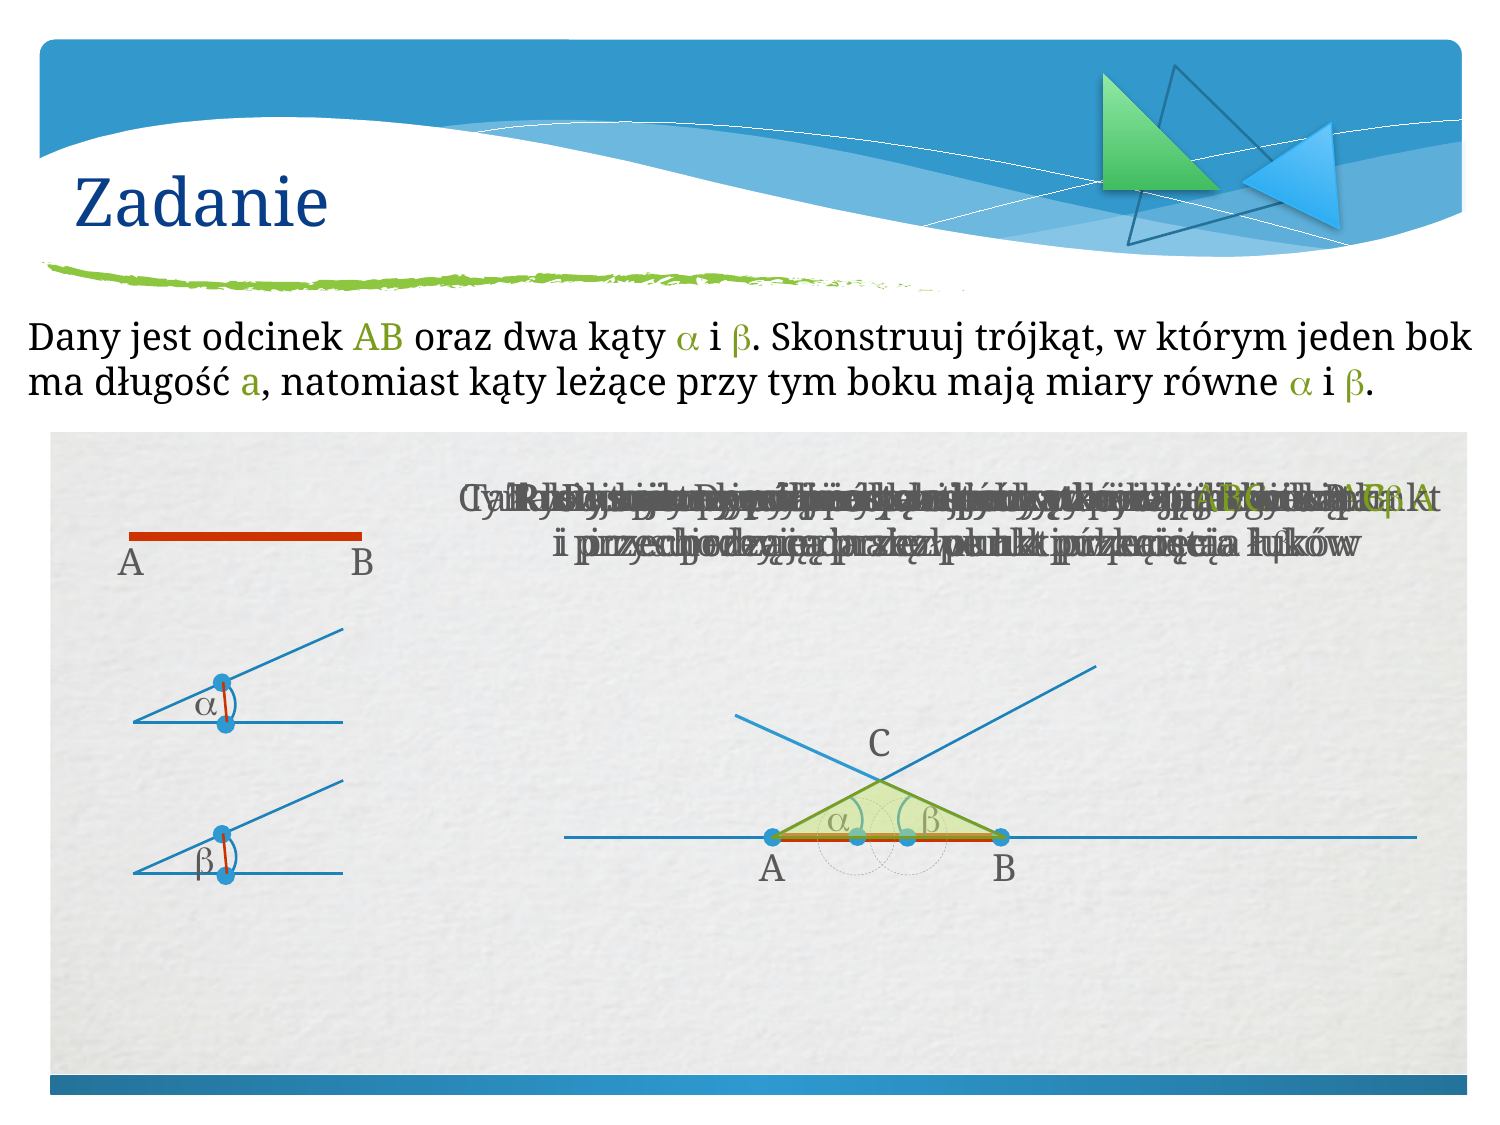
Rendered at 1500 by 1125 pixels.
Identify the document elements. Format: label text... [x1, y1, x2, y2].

picture [40, 261, 965, 298]
text_box [1242, 122, 1340, 230]
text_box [222, 681, 228, 723]
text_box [222, 833, 228, 874]
title Zadanie [59, 152, 818, 258]
text_box [1126, 64, 1273, 247]
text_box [132, 780, 344, 874]
text_box Dany jest odcinek AB oraz dwa kąty  i . Skonstruuj trójkąt, w którym jeden bok ma długość a, natomiast kąty leżące przy tym boku mają miary równe  i . [13, 305, 1498, 410]
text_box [734, 714, 1002, 837]
text_box [1103, 73, 1220, 190]
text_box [775, 666, 1097, 837]
picture [50, 432, 1468, 1125]
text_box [132, 628, 344, 723]
